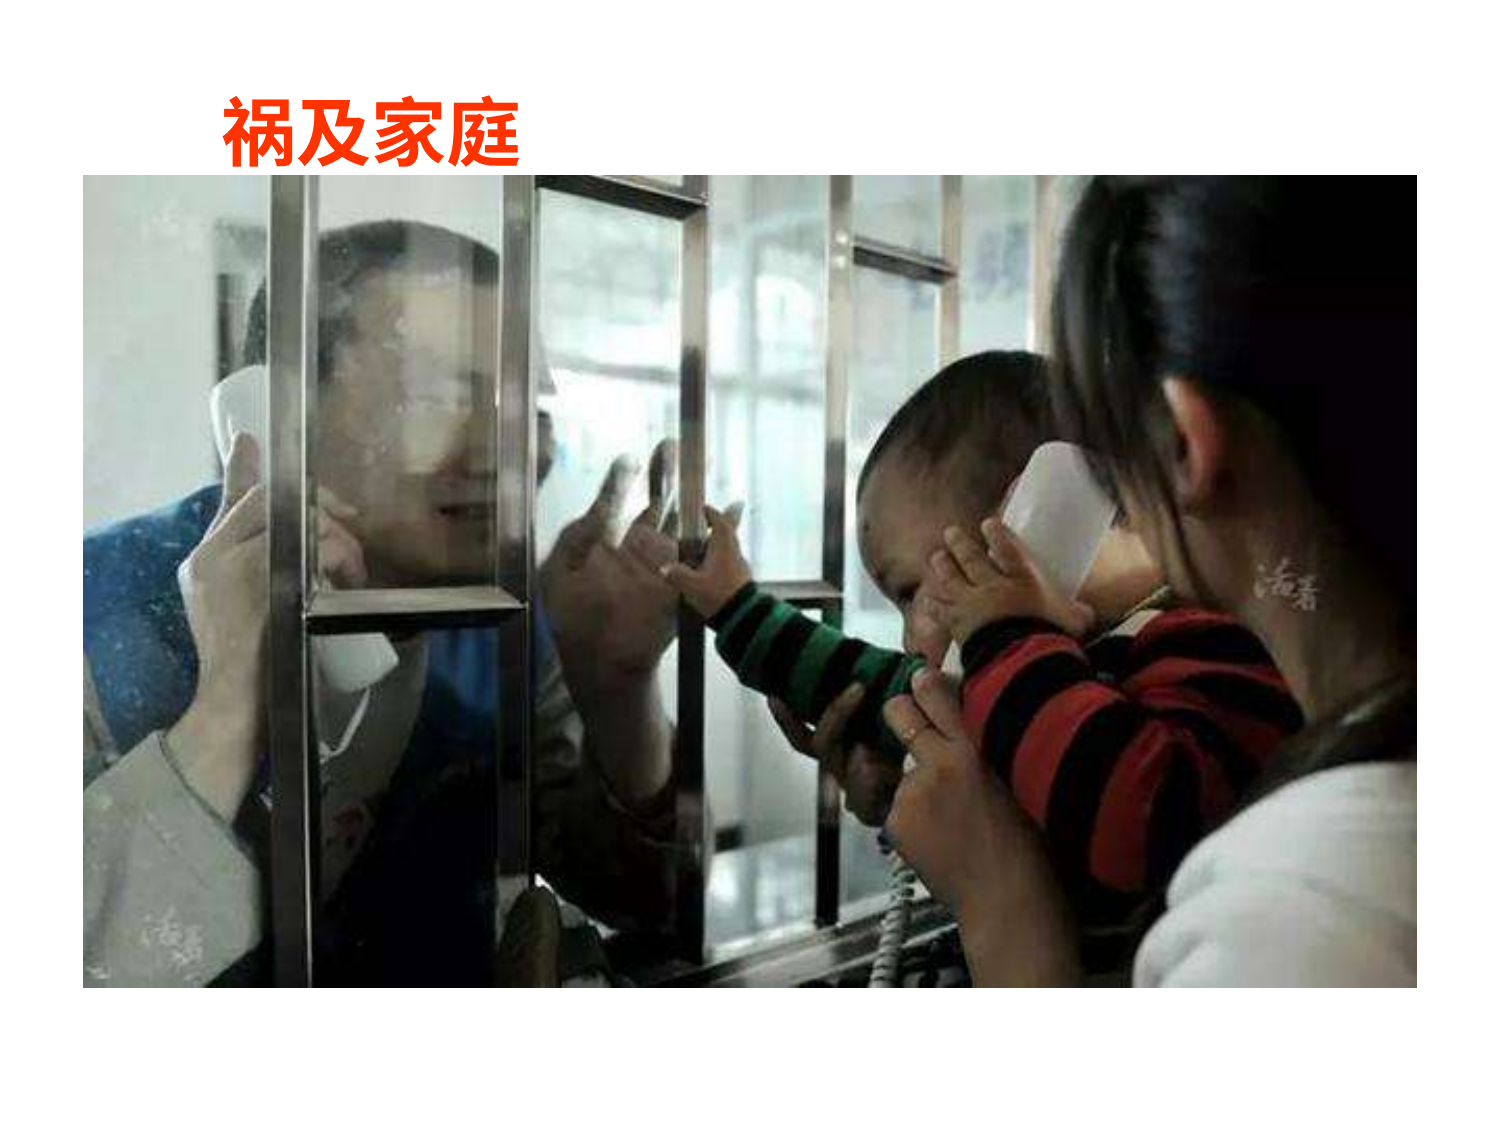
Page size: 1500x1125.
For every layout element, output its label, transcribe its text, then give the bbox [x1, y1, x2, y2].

picture [83, 175, 1417, 988]
text_box 祸及家庭 [206, 78, 632, 174]
